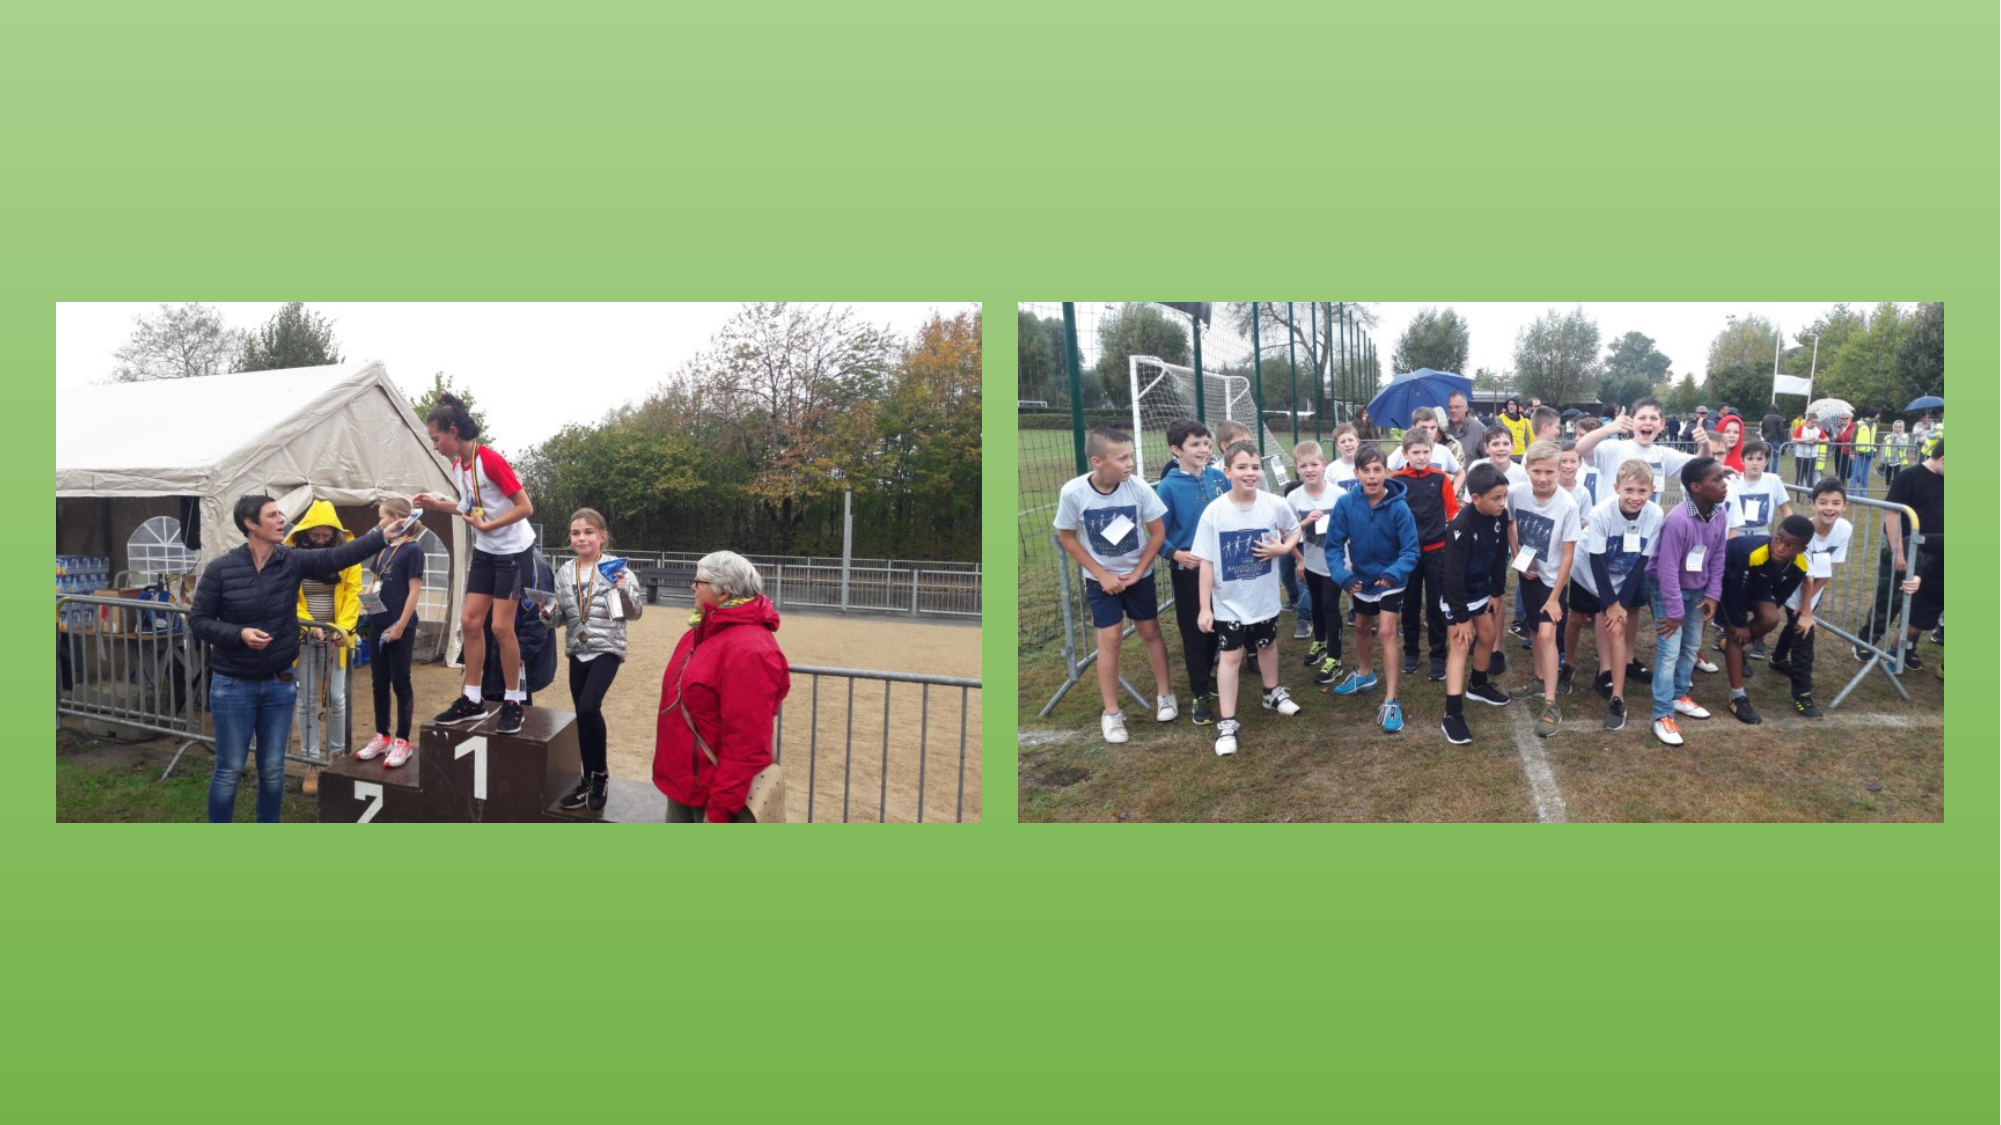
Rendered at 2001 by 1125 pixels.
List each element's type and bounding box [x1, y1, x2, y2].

picture [1018, 302, 1944, 823]
picture [56, 302, 982, 823]
